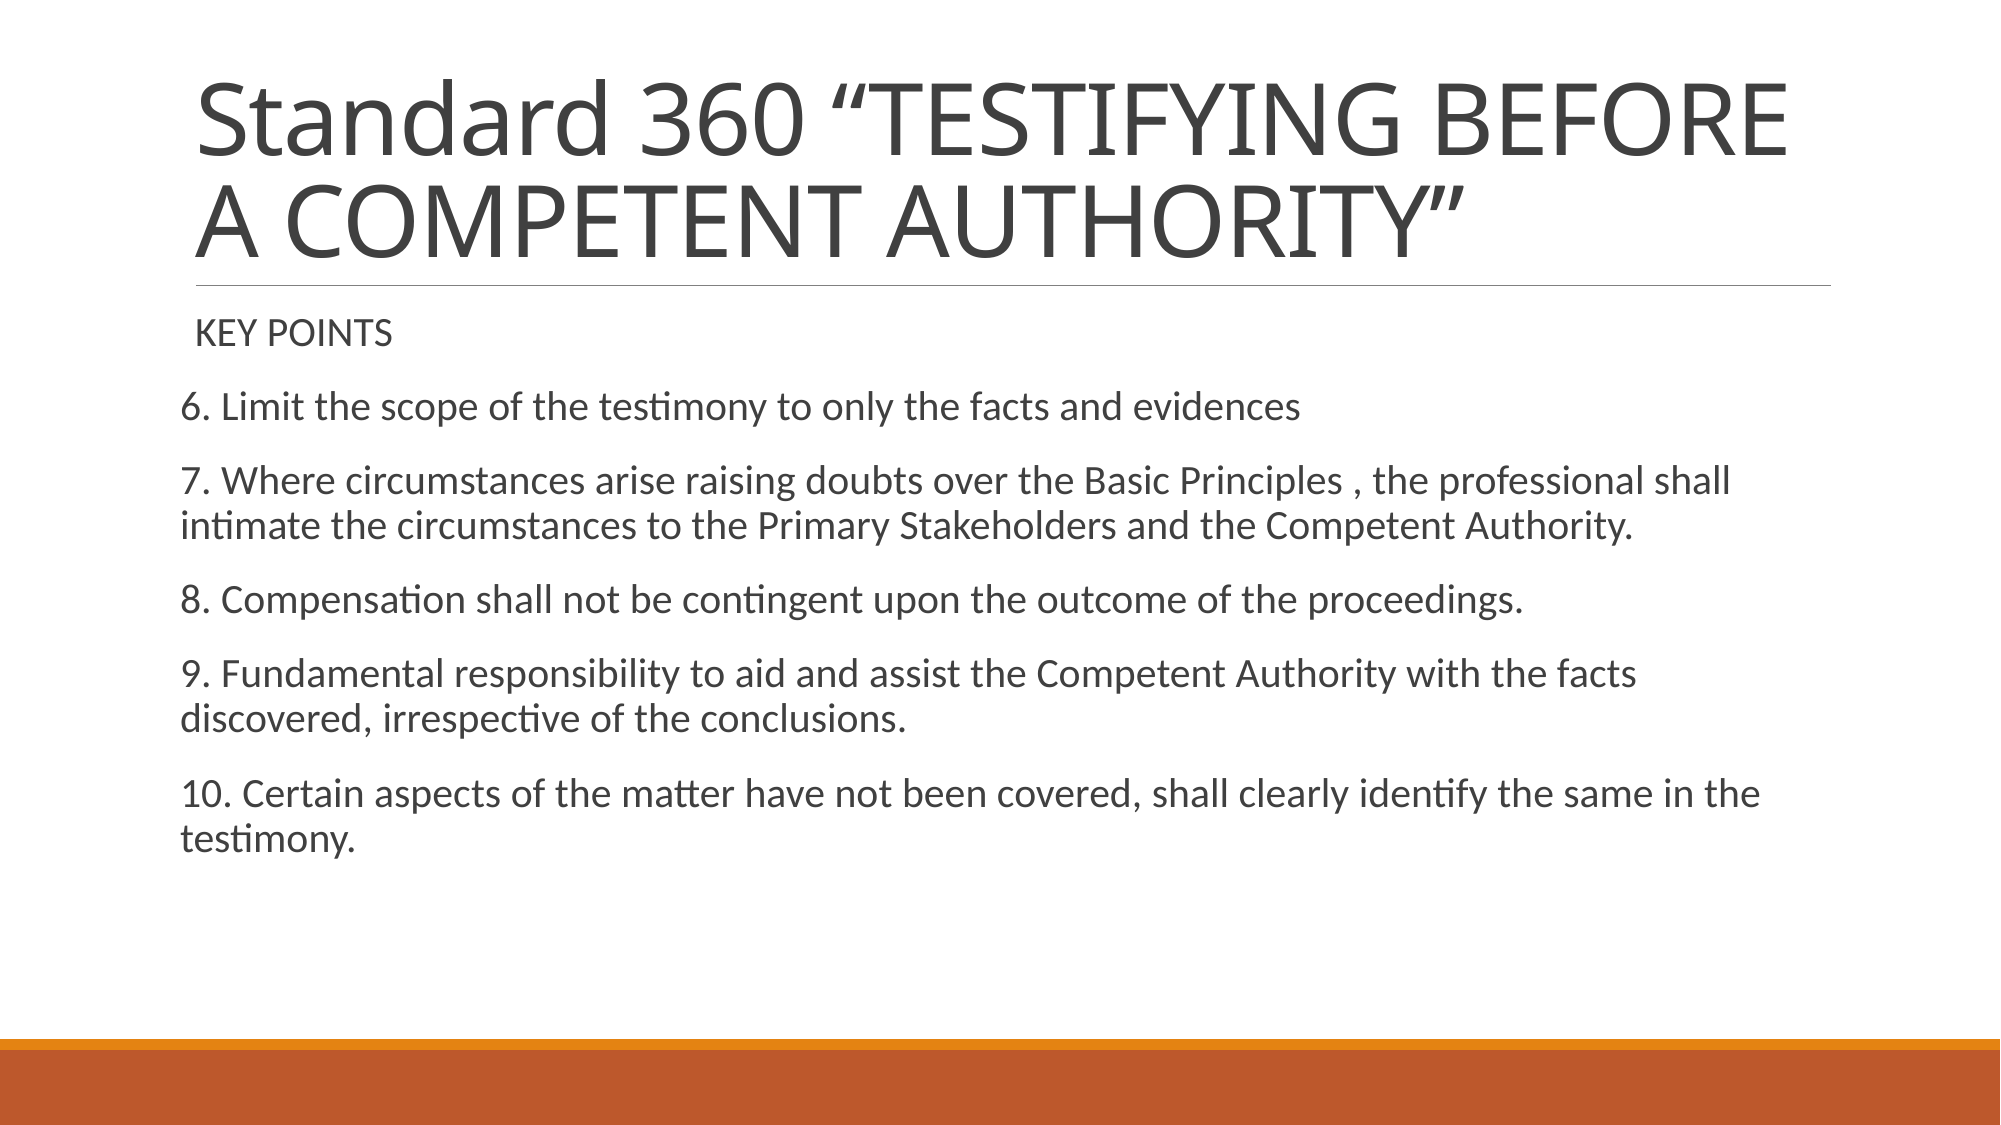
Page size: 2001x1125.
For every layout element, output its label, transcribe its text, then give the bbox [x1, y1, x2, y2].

title Standard 360 “TESTIFYING BEFORE A COMPETENT AUTHORITY” [180, 47, 1830, 285]
list KEY POINTS 6. Limit the scope of the testimony to only the facts and evidences 7. Where circumstances arise raising doubts over the Basic Principles , the professional shall intimate the circumstances to the Primary Stakeholders and the Competent Authority. 8. Compensation shall not be contingent upon the outcome of the proceedings. 9. Fundamental responsibility to aid and assist the Competent Authority with the facts discovered, irrespective of the conclusions. 10. Certain aspects of the matter have not been covered, shall clearly identify the same in the testimony. [180, 302, 1830, 963]
